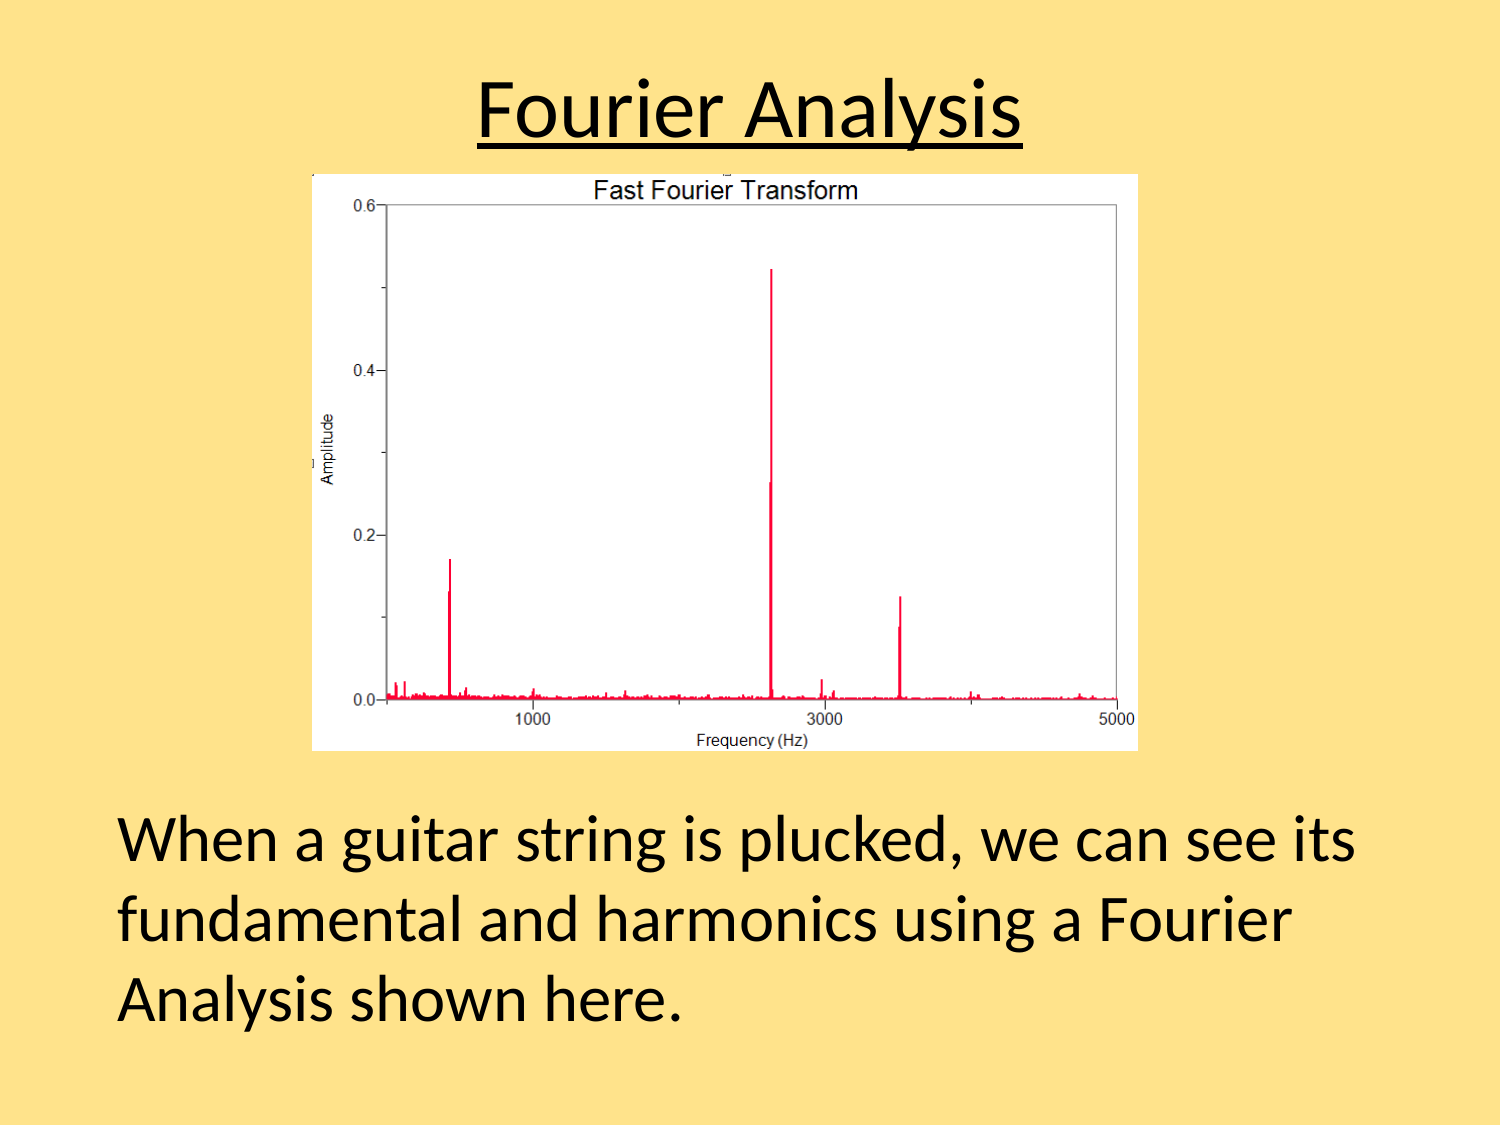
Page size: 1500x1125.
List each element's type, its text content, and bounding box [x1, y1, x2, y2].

text_box When a guitar string is plucked, we can see its fundamental and harmonics using a Fourier Analysis shown here. [102, 787, 1390, 1043]
title Fourier Analysis [75, 45, 1425, 163]
picture [312, 174, 1138, 751]
